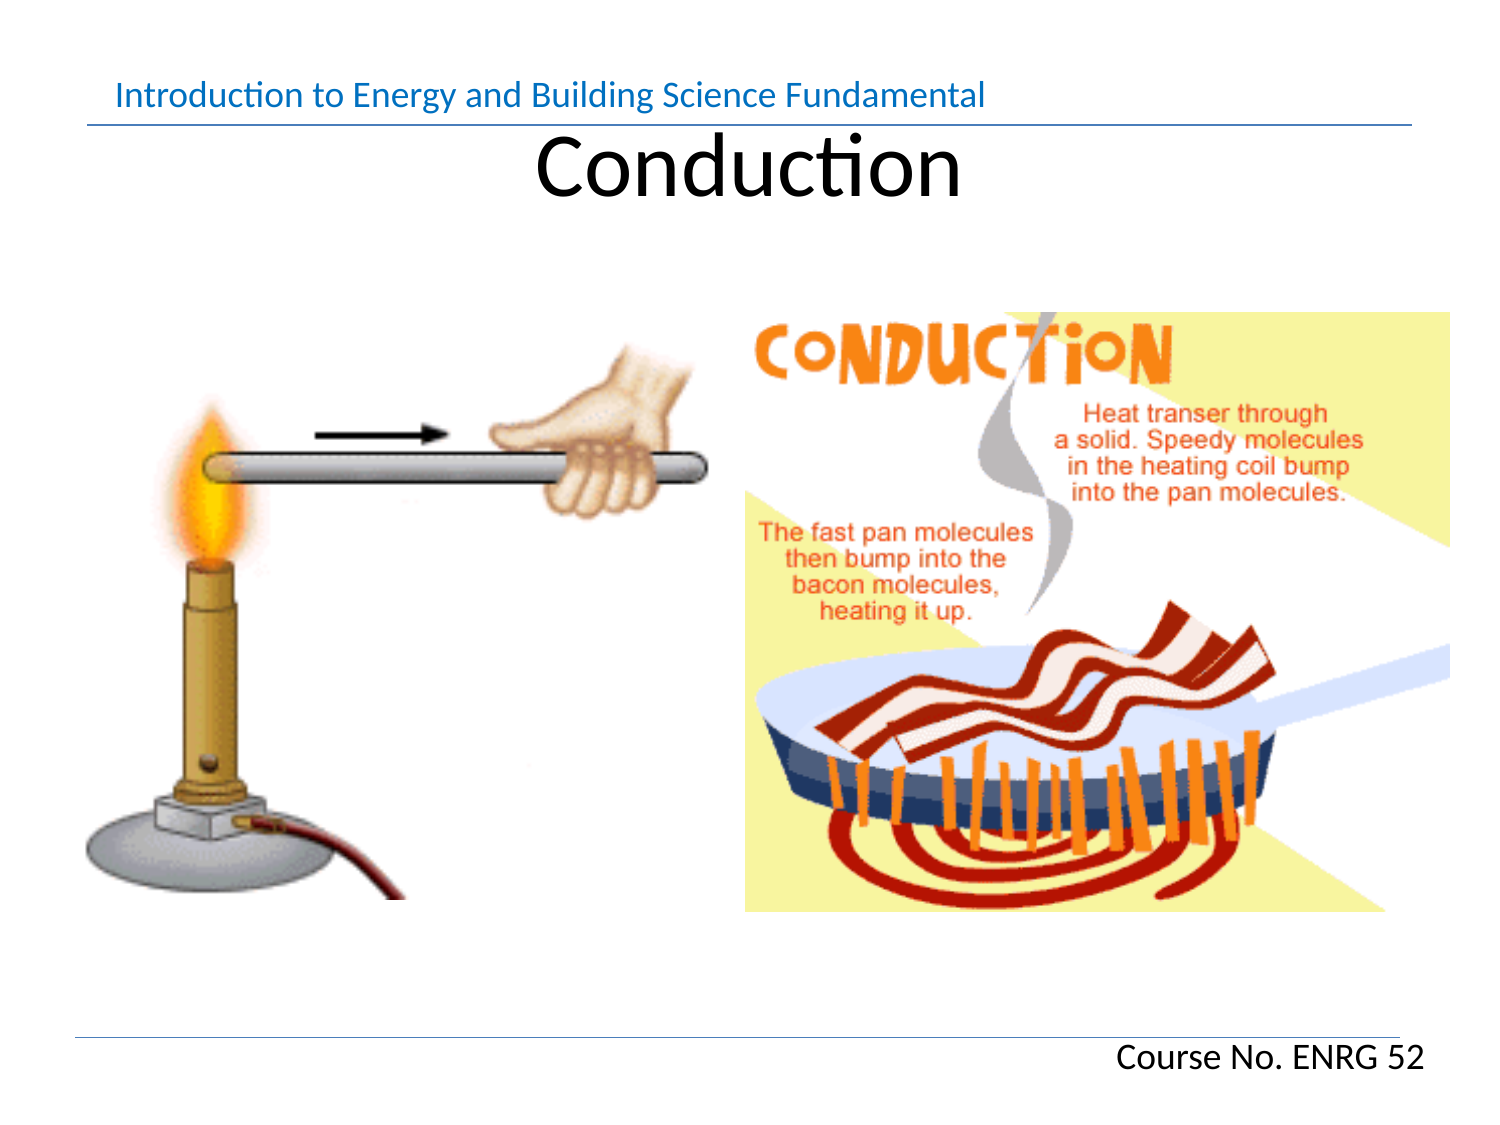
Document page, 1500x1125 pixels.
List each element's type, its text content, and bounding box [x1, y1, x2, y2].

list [81, 337, 725, 901]
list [745, 312, 1451, 913]
title Conduction [75, 87, 1425, 233]
